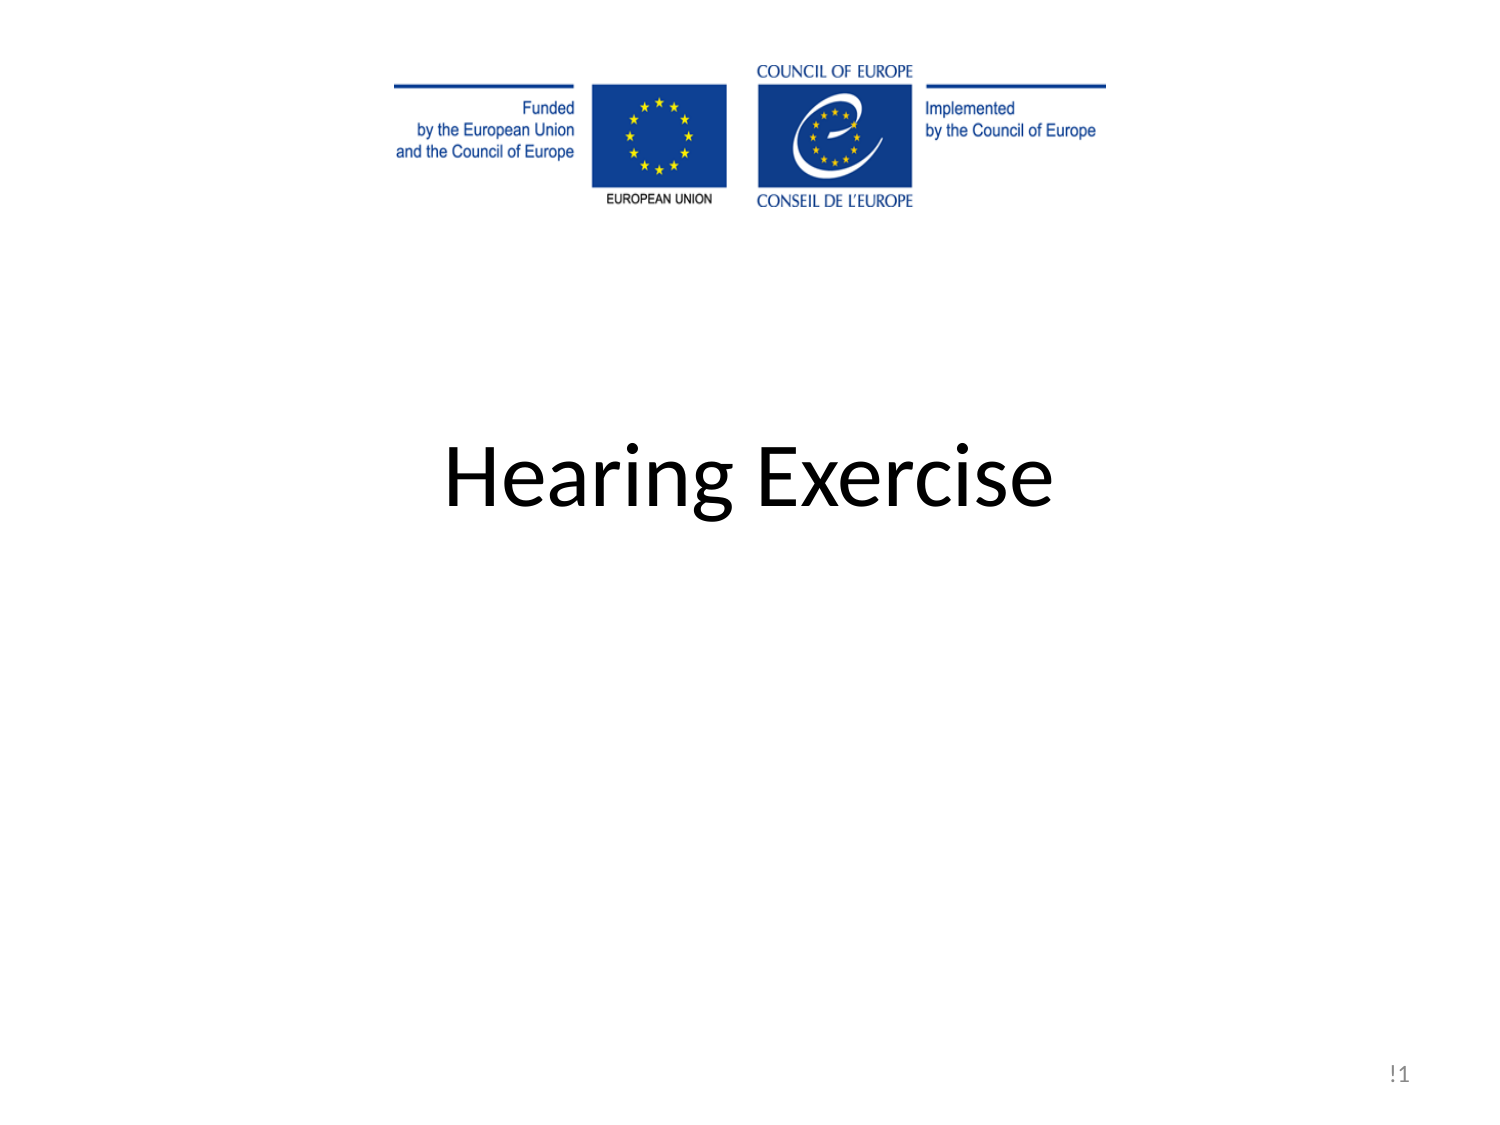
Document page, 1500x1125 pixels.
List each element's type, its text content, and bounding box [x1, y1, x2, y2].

picture [394, 65, 1106, 208]
slide_number !1 [1074, 1042, 1425, 1103]
title Hearing Exercise [112, 349, 1388, 591]
